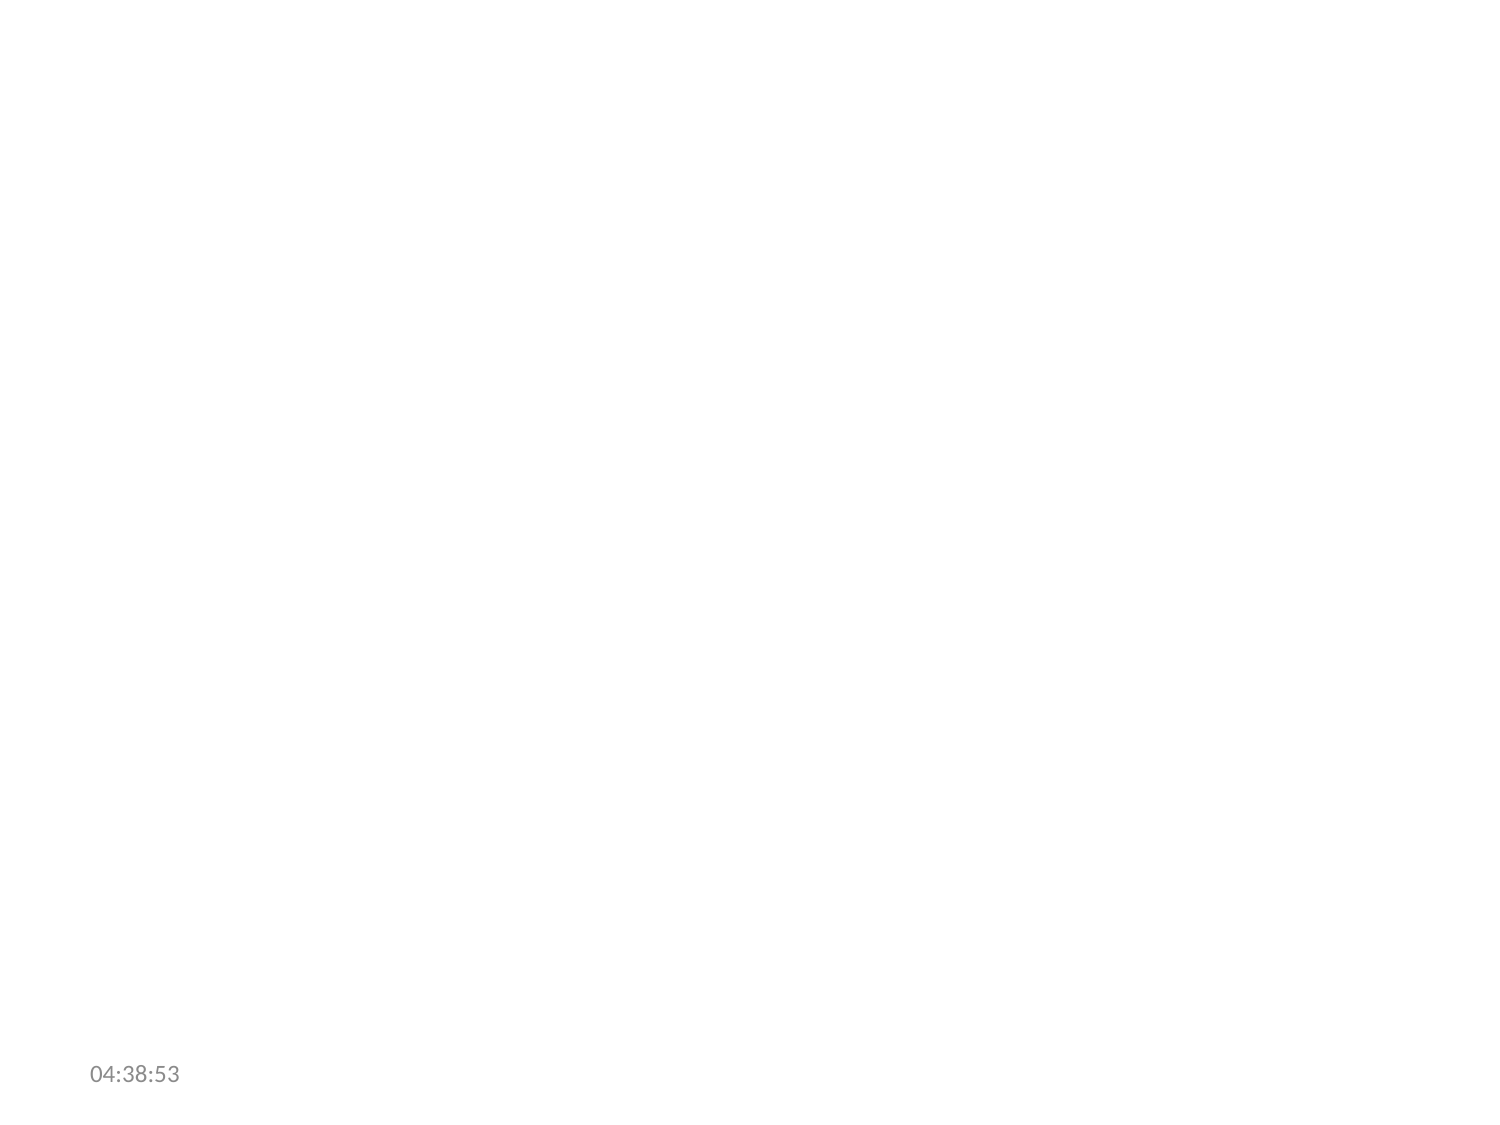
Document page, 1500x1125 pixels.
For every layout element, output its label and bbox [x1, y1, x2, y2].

slide_number [75, 1042, 425, 1103]
